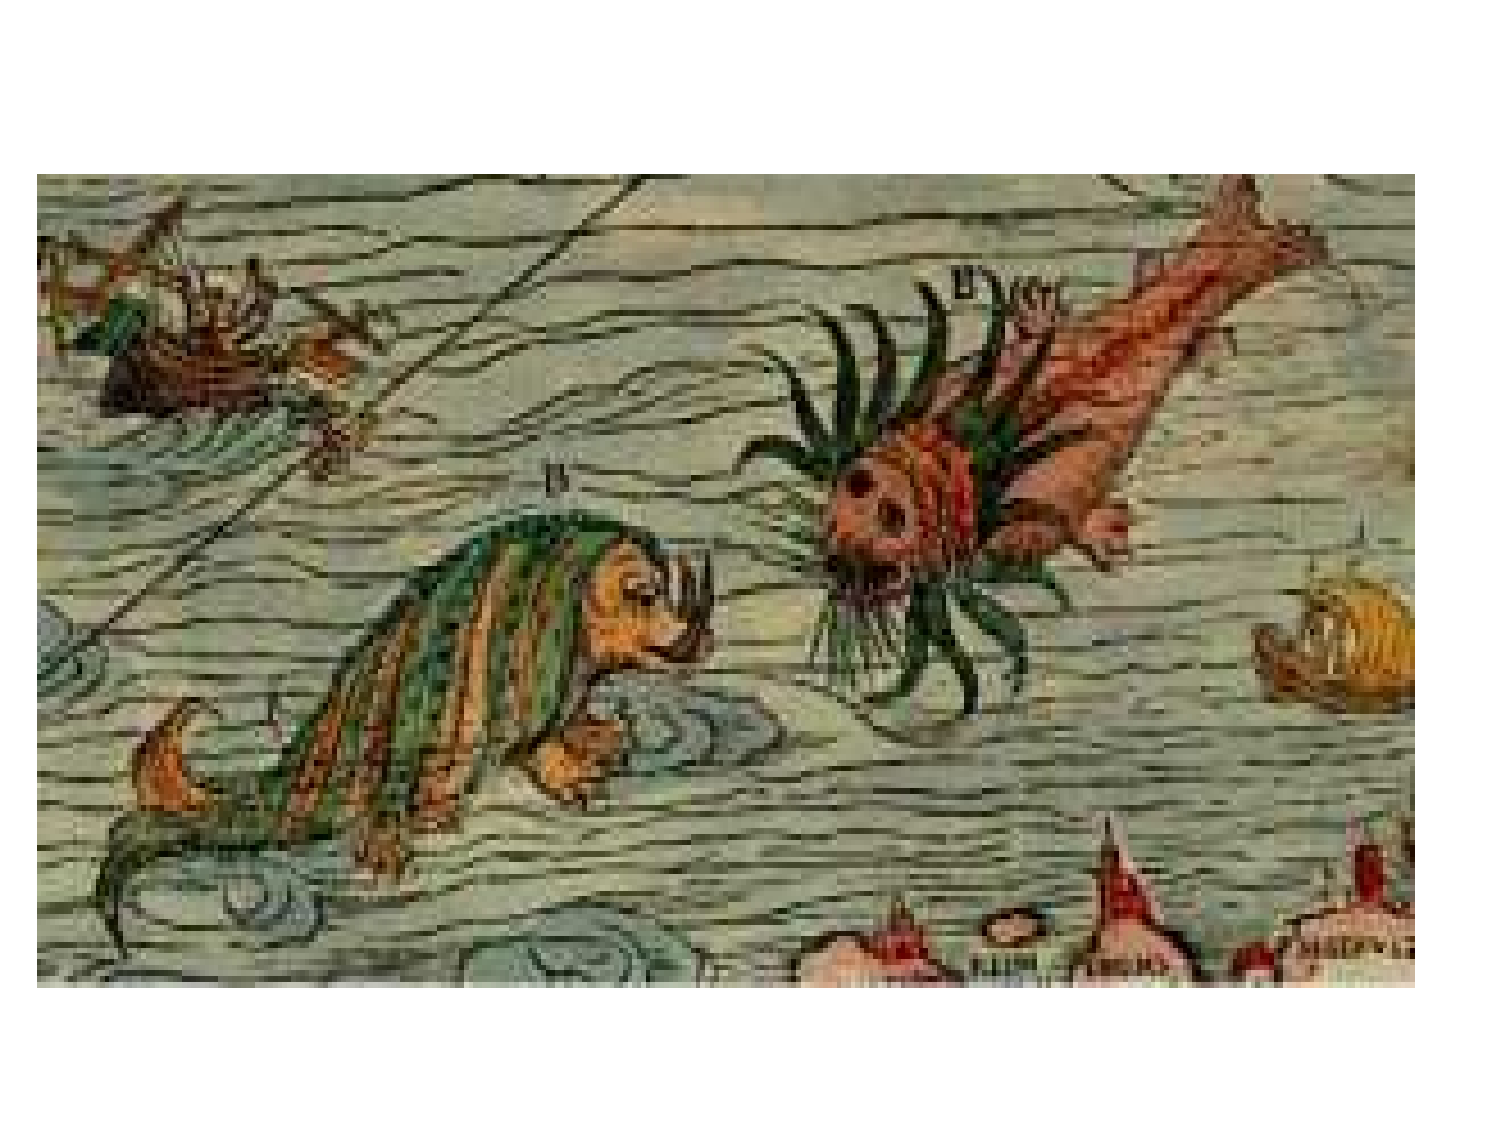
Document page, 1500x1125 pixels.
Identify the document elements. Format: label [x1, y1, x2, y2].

picture [37, 174, 1415, 988]
